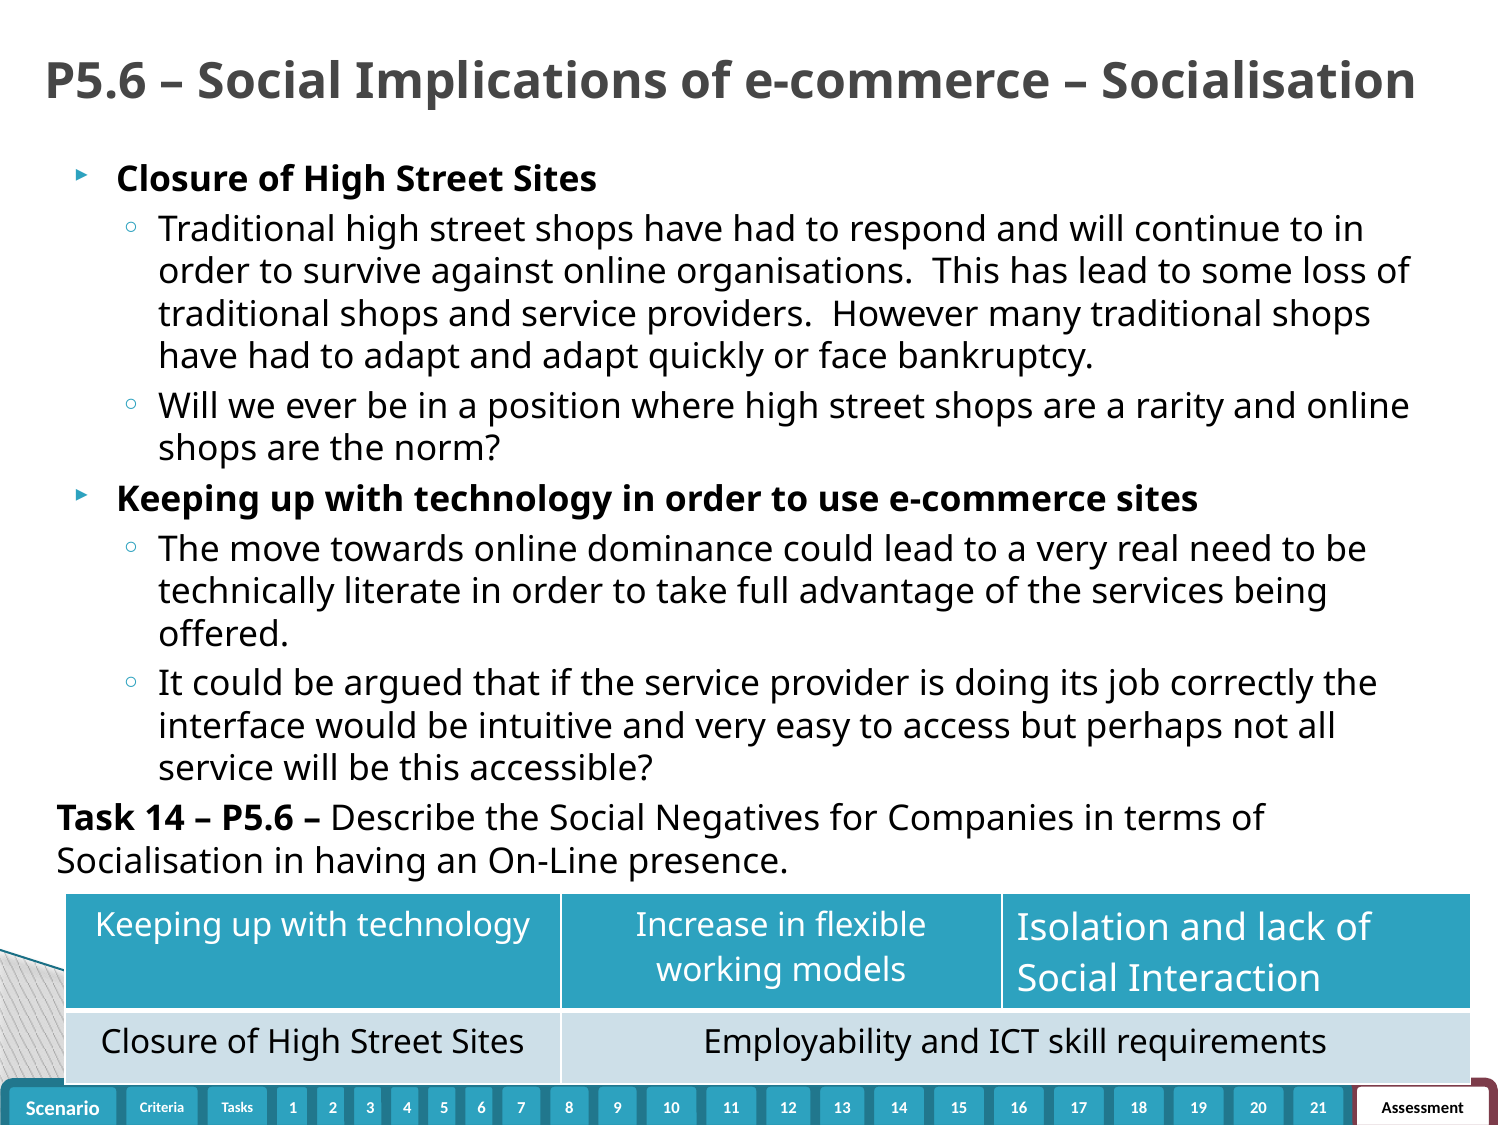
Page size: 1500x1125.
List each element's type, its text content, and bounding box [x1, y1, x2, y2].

list Closure of High Street Sites Traditional high street shops have had to respond and will continue to in order to survive against online organisations. This has lead to some loss of traditional shops and service providers. However many traditional shops have had to adapt and adapt quickly or face bankruptcy. Will we ever be in a position where high street shops are a rarity and online shops are the norm? Keeping up with technology in order to use e-commerce sites The move towards online dominance could lead to a very real need to be technically literate in order to take full advantage of the services being offered. It could be argued that if the service provider is doing its job correctly the interface would be intuitive and very easy to access but perhaps not all service will be this accessible? Task 14 – P5.6 – Describe the Social Negatives for Companies in terms of Socialisation in having an On-Line presence. [41, 149, 1459, 976]
table_header Isolation and lack of Social Interaction [1003, 894, 1470, 1008]
table_header Keeping up with technology [66, 894, 560, 1008]
table_cell Closure of High Street Sites [66, 1013, 560, 1083]
table_header Increase in flexible working models [562, 894, 1001, 1008]
text_box P5.6 – Social Implications of e-commerce – Socialisation [29, 19, 1471, 138]
table_cell Employability and ICT skill requirements [562, 1013, 1470, 1083]
